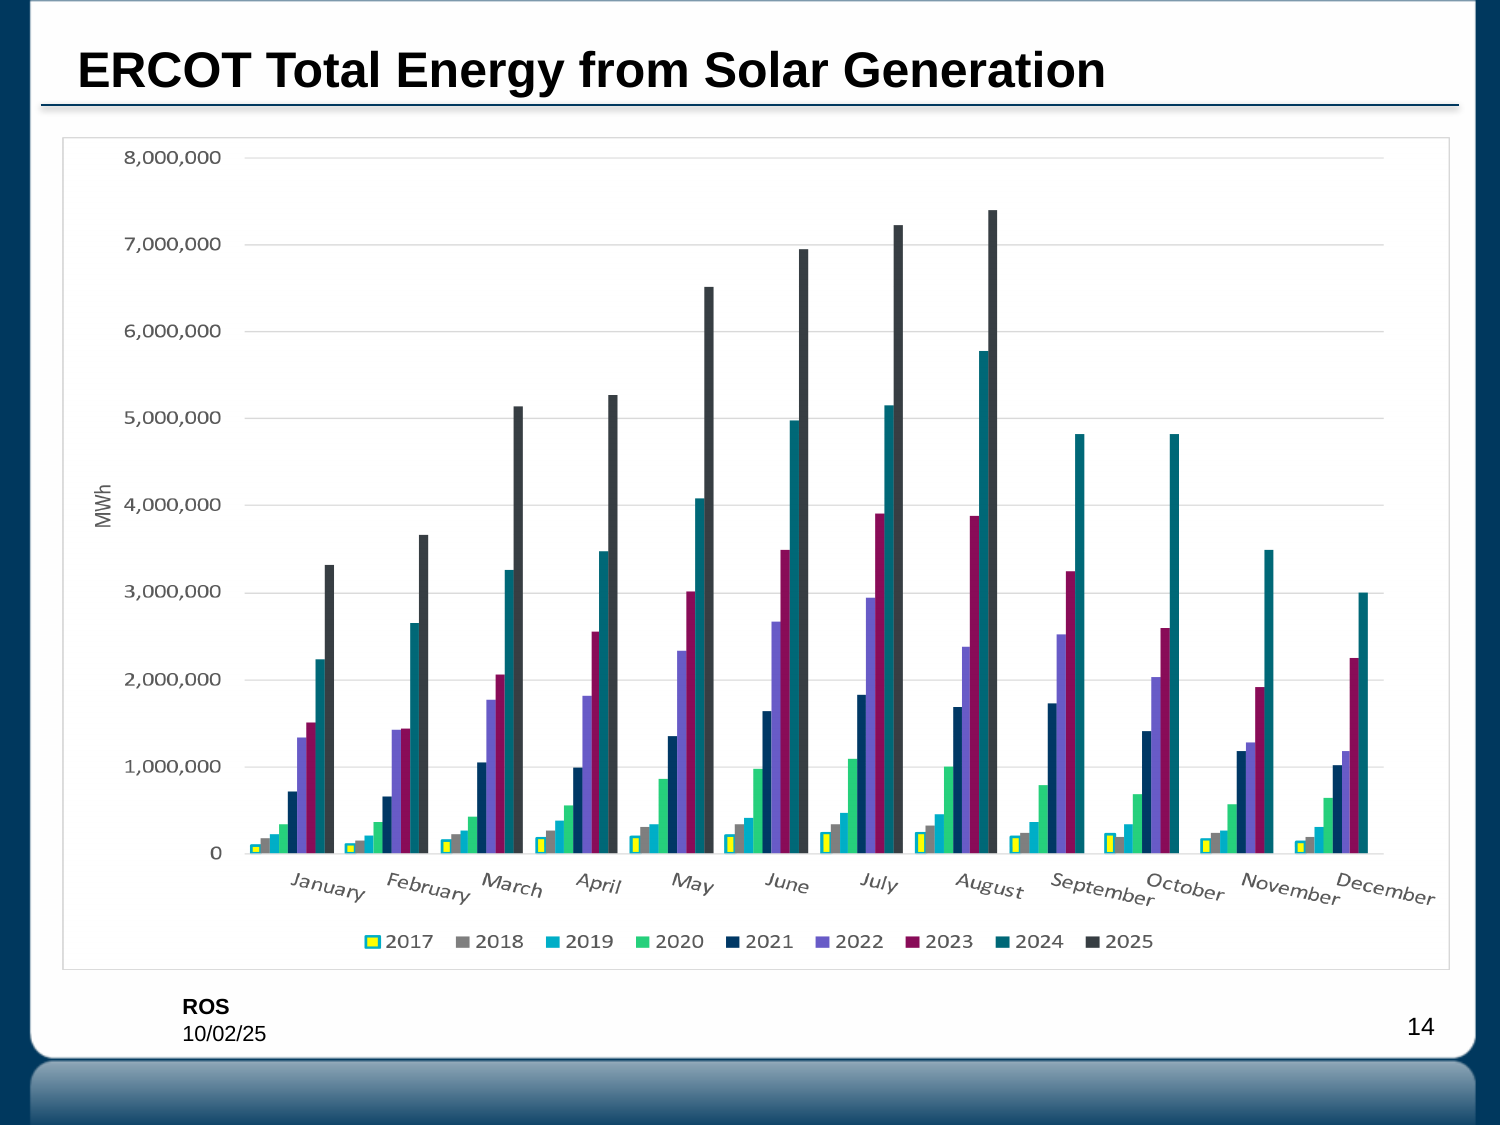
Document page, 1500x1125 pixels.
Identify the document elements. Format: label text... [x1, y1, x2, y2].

picture [0, 0, 1500, 1125]
title ERCOT Total Energy from Solar Generation [62, 29, 1450, 106]
